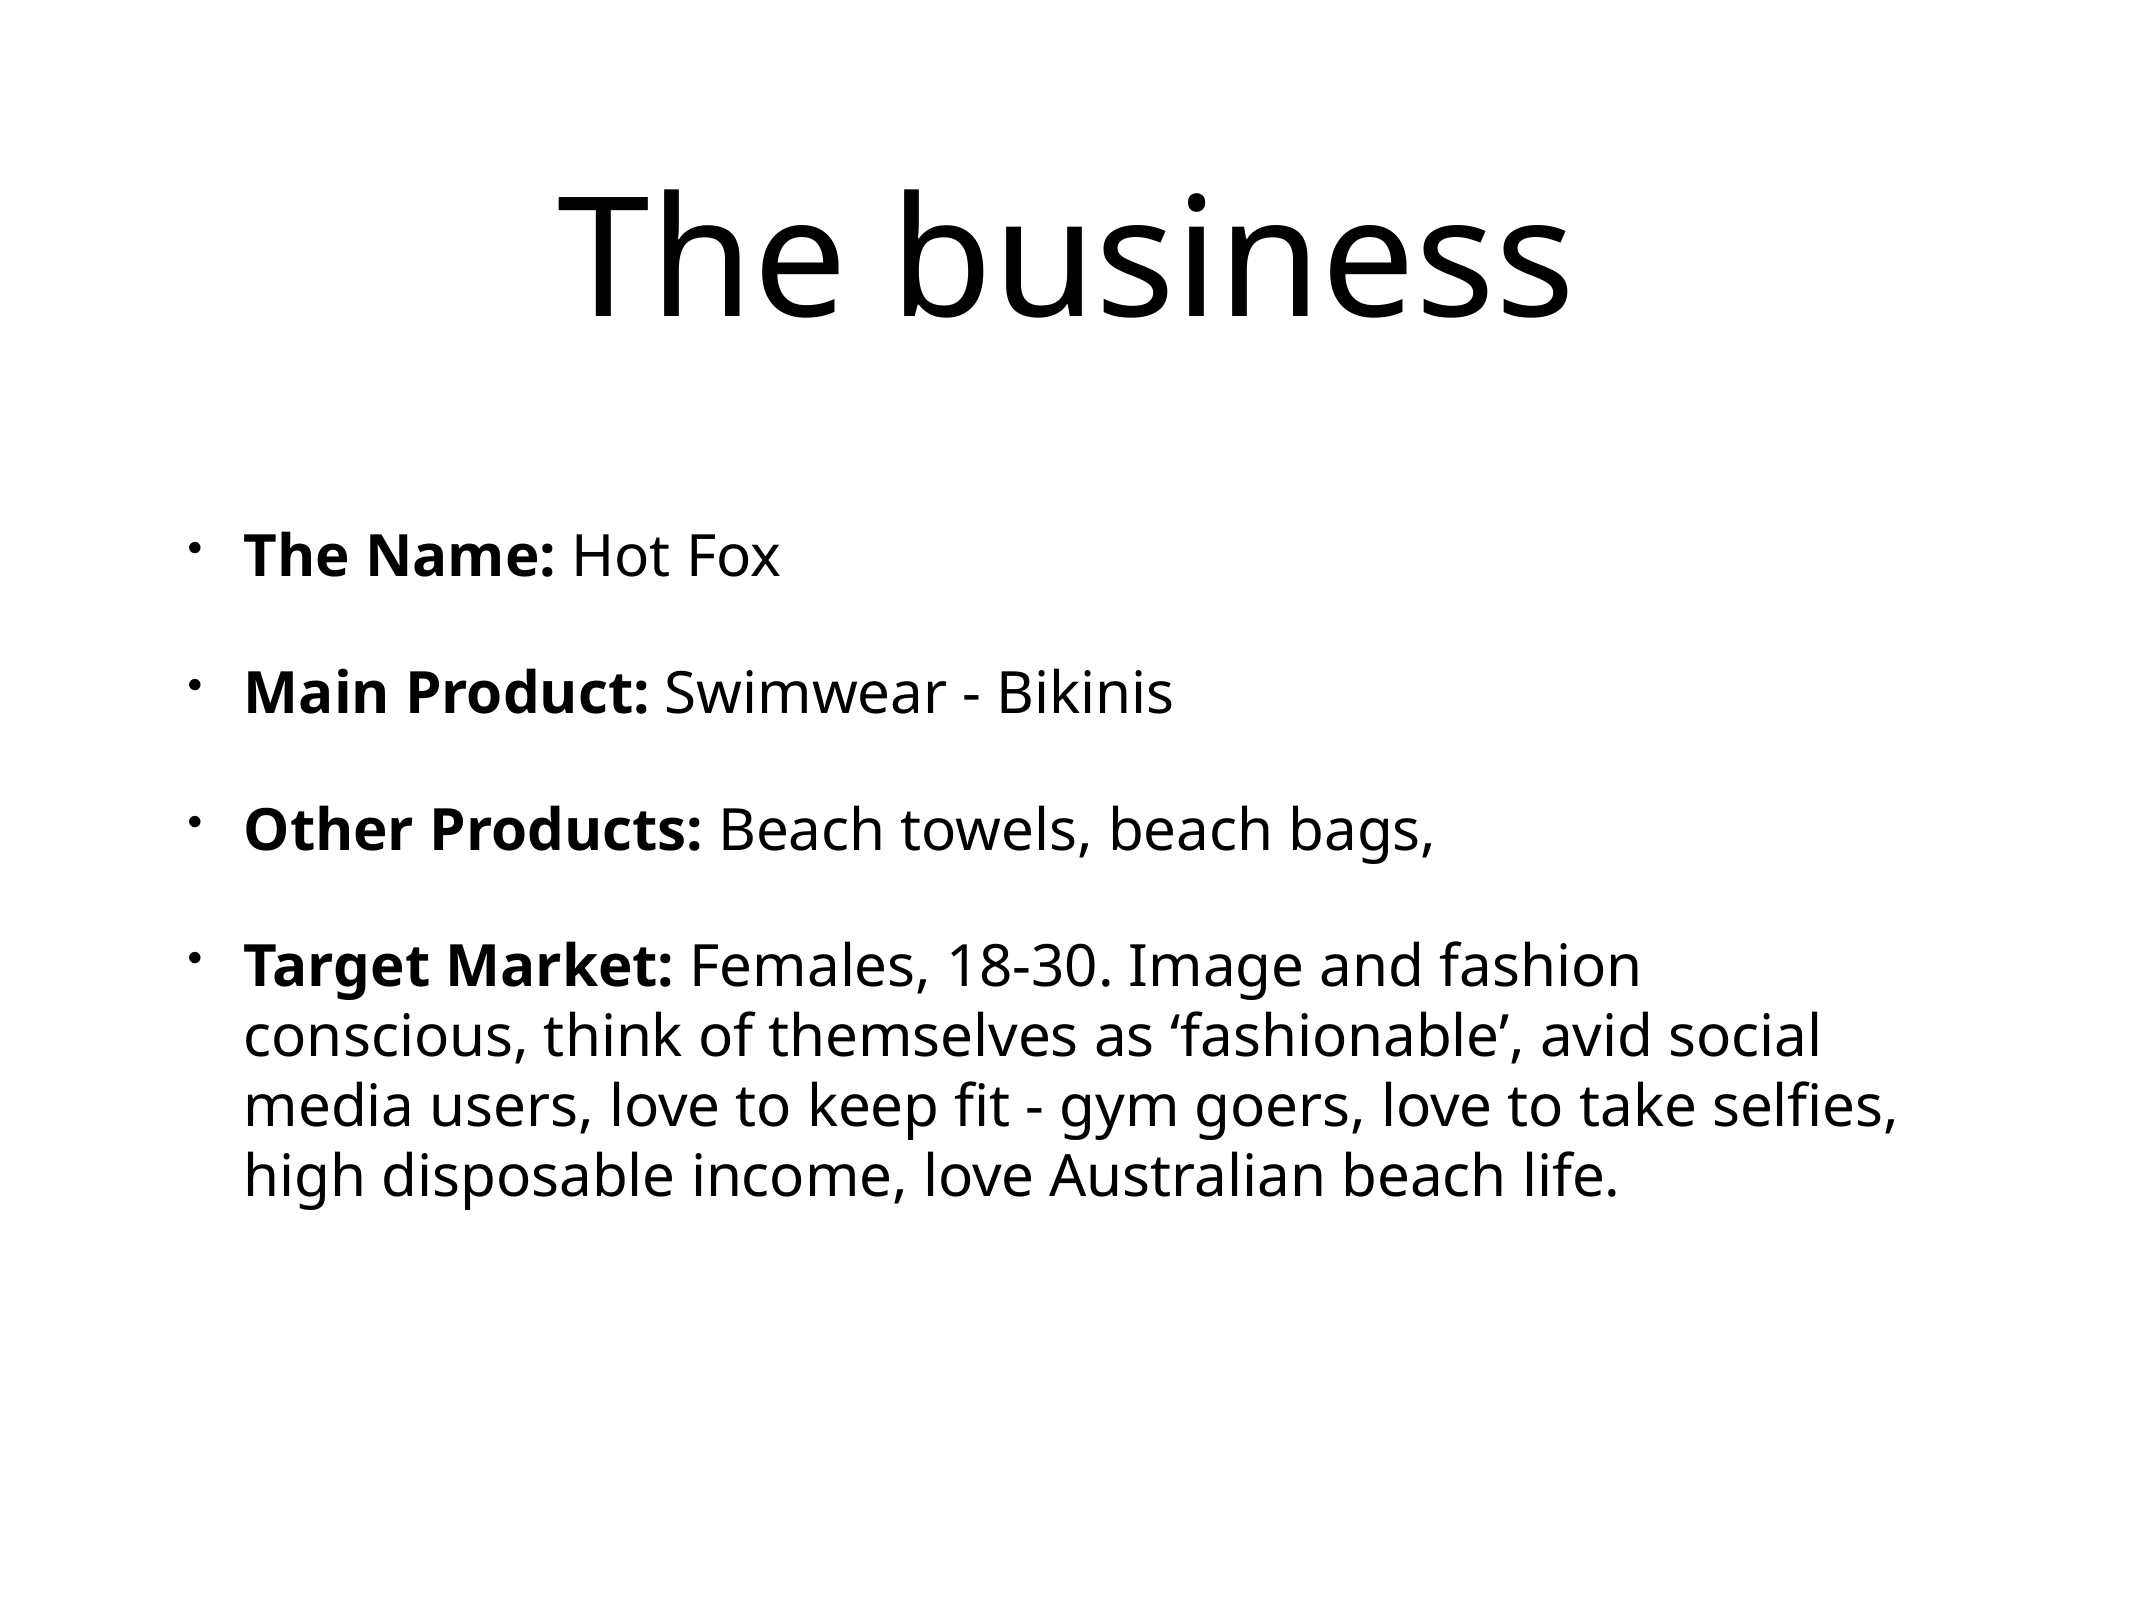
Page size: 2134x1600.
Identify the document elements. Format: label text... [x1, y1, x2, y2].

list The Name: Hot Fox Main Product: Swimwear - Bikinis Other Products: Beach towels, beach bags, Target Market: Females, 18-30. Image and fashion conscious, think of themselves as ‘fashionable’, avid social media users, love to keep fit - gym goers, love to take selfies, high disposable income, love Australian beach life. [186, 347, 1920, 1380]
title The business [155, 72, 1978, 428]
